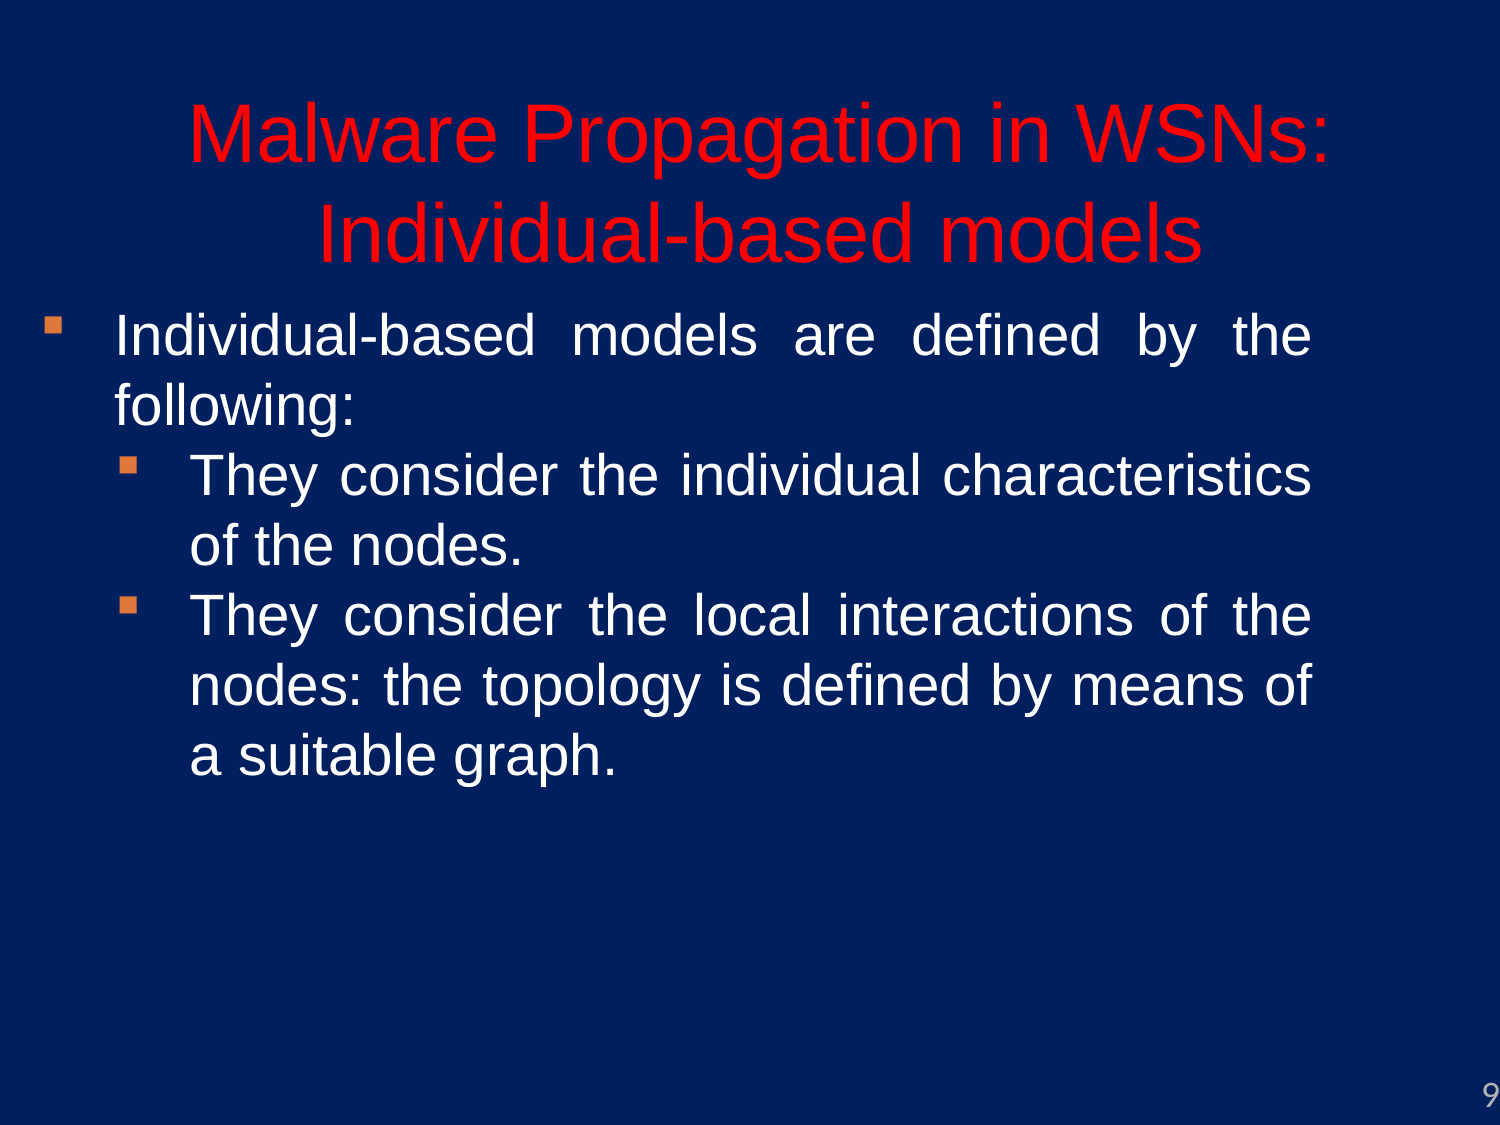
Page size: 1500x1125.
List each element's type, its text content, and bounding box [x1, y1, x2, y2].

slide_number 9 [1437, 1069, 1500, 1125]
title Malware Propagation in WSNs: Individual-based models [44, 53, 1456, 279]
text_box Individual-based models are defined by the following: They consider the individual characteristics of the nodes. They consider the local interactions of the nodes: the topology is defined by means of a suitable graph. [37, 297, 1313, 788]
